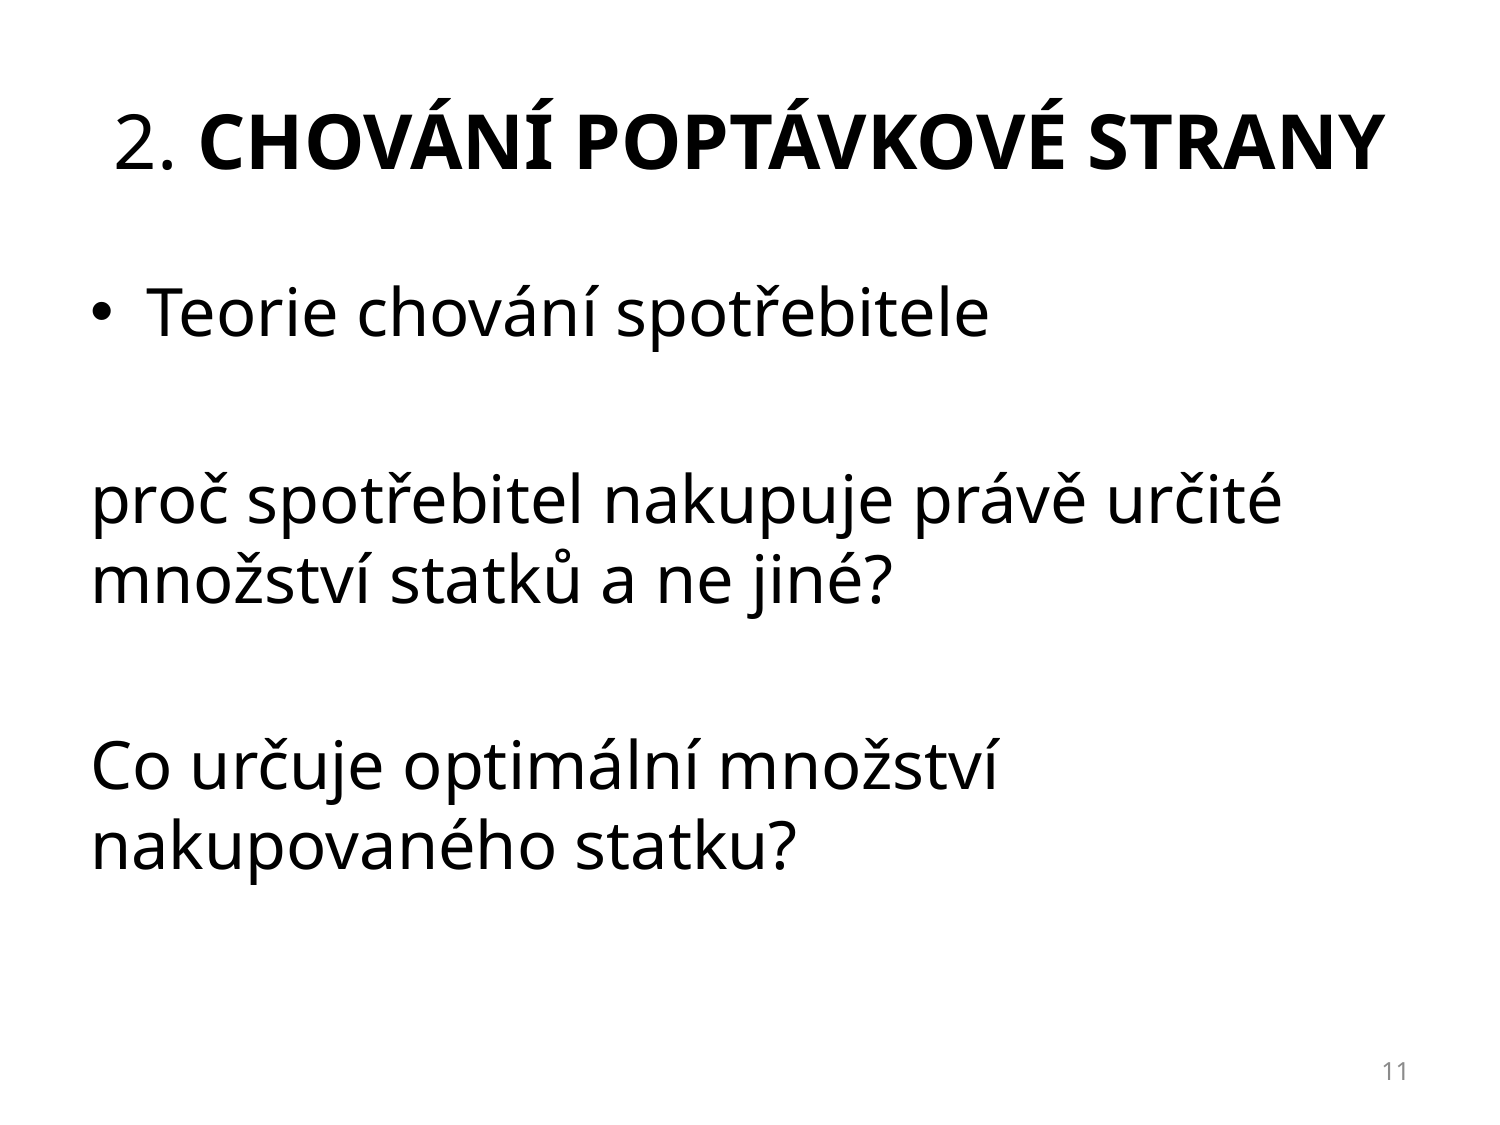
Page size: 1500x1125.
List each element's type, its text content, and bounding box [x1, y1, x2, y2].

list Teorie chování spotřebitele proč spotřebitel nakupuje právě určité množství statků a ne jiné? Co určuje optimální množství nakupovaného statku? [75, 262, 1425, 1005]
title 2. chování poptávkové strany [75, 45, 1425, 233]
slide_number 11 [1074, 1042, 1425, 1103]
